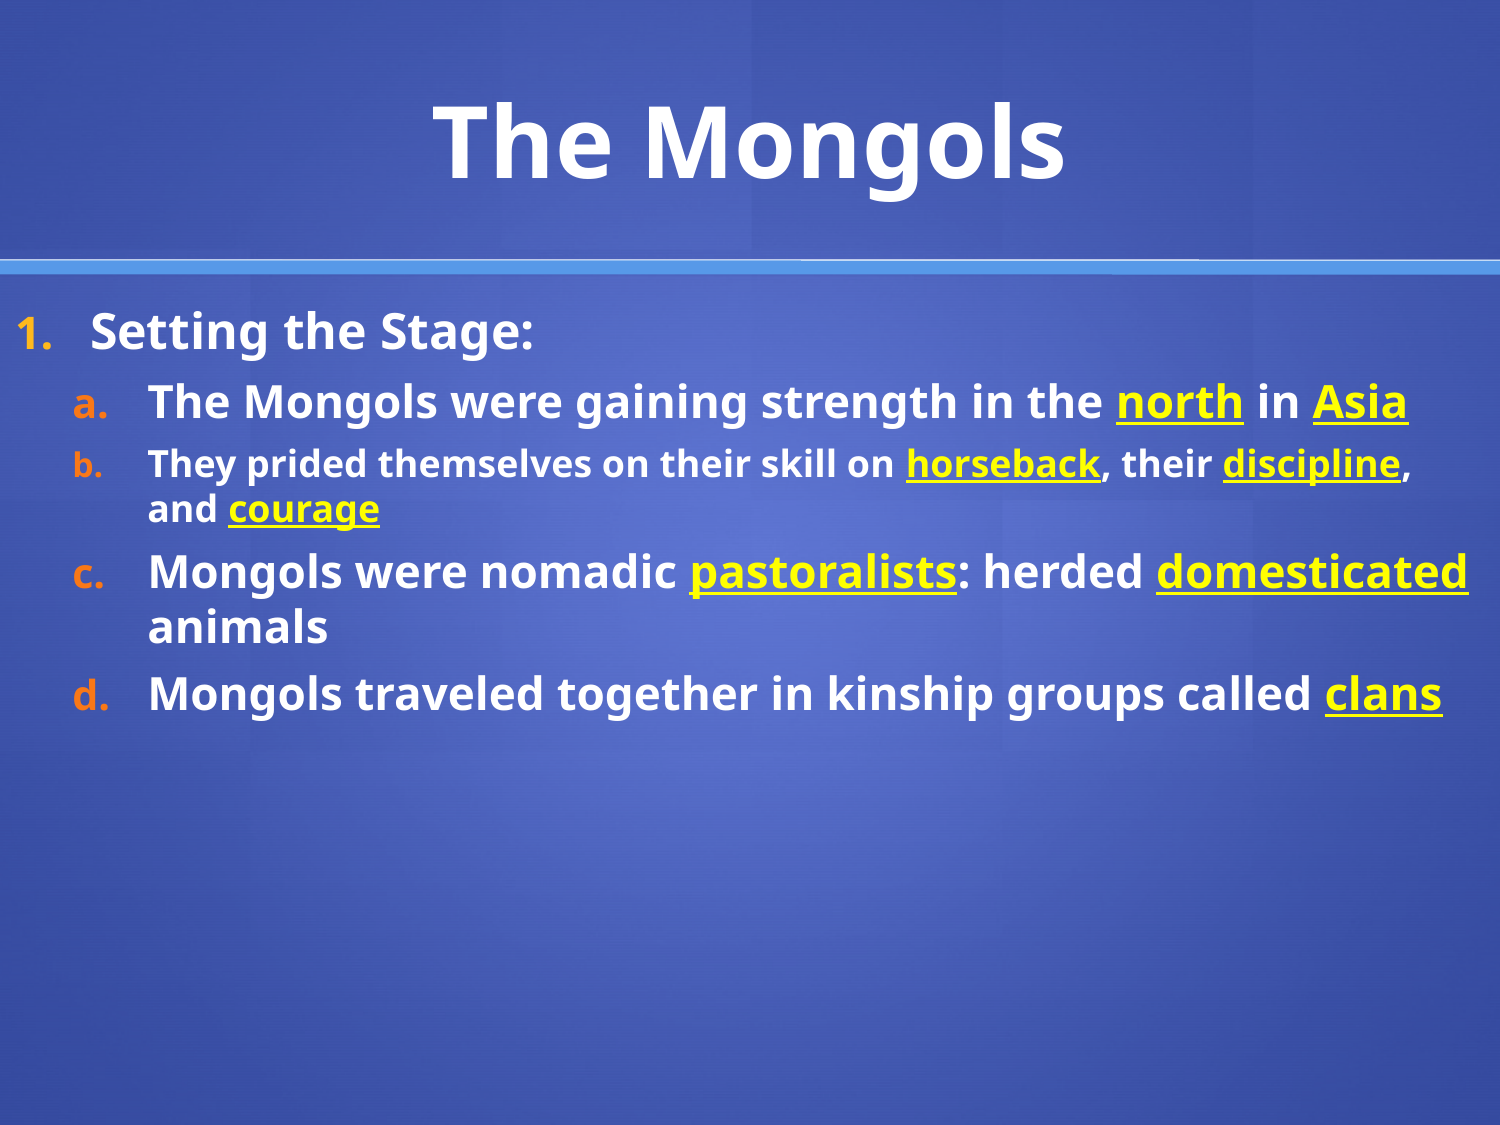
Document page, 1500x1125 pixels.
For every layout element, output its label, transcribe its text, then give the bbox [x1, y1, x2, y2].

title The Mongols [75, 45, 1425, 233]
list Setting the Stage: The Mongols were gaining strength in the north in Asia They prided themselves on their skill on horseback, their discipline, and courage Mongols were nomadic pastoralists: herded domesticated animals Mongols traveled together in kinship groups called clans [0, 292, 1500, 1086]
